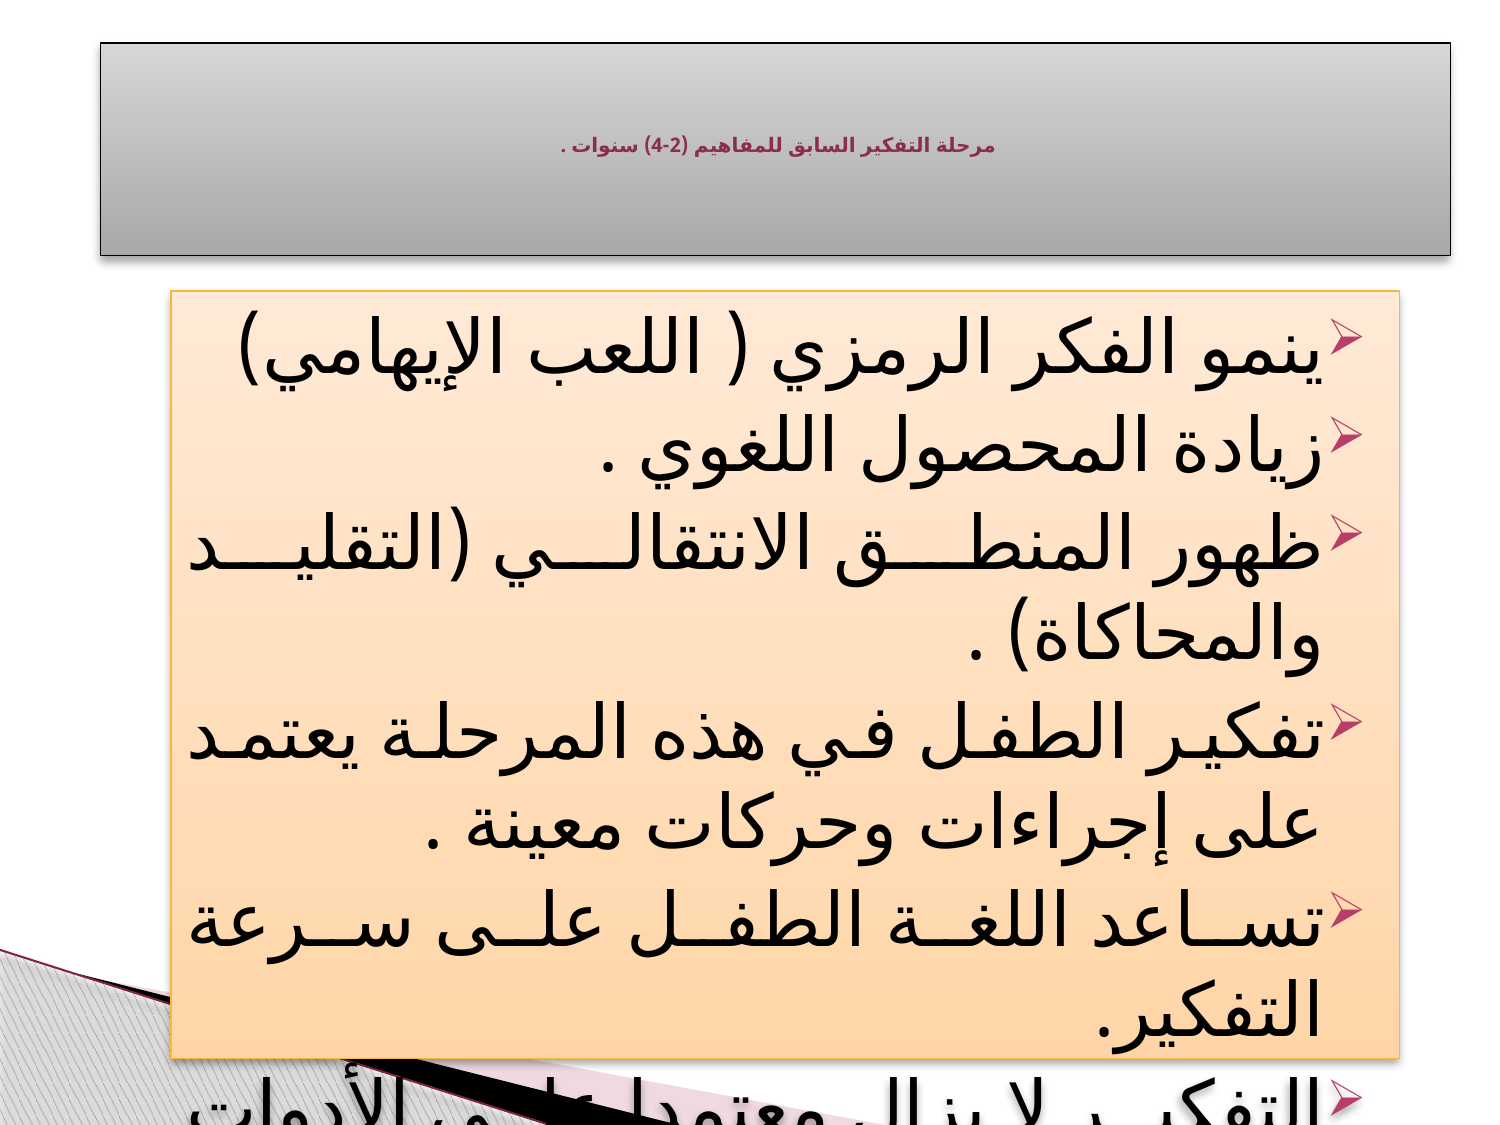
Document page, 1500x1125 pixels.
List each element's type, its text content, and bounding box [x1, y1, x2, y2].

list ينمو الفكر الرمزي ( اللعب الإيهامي) زيادة المحصول اللغوي . ظهور المنطق الانتقالي (التقليد والمحاكاة) . تفكير الطفل في هذه المرحلة يعتمد على إجراءات وحركات معينة . تساعد اللغة الطفل على سرعة التفكير. التفكير لا يزال معتمدا على الأدوات والأفعال فقط. [170, 290, 1400, 1059]
title مرحلة التفكير السابق للمفاهيم (2-4) سنوات . [100, 42, 1451, 256]
